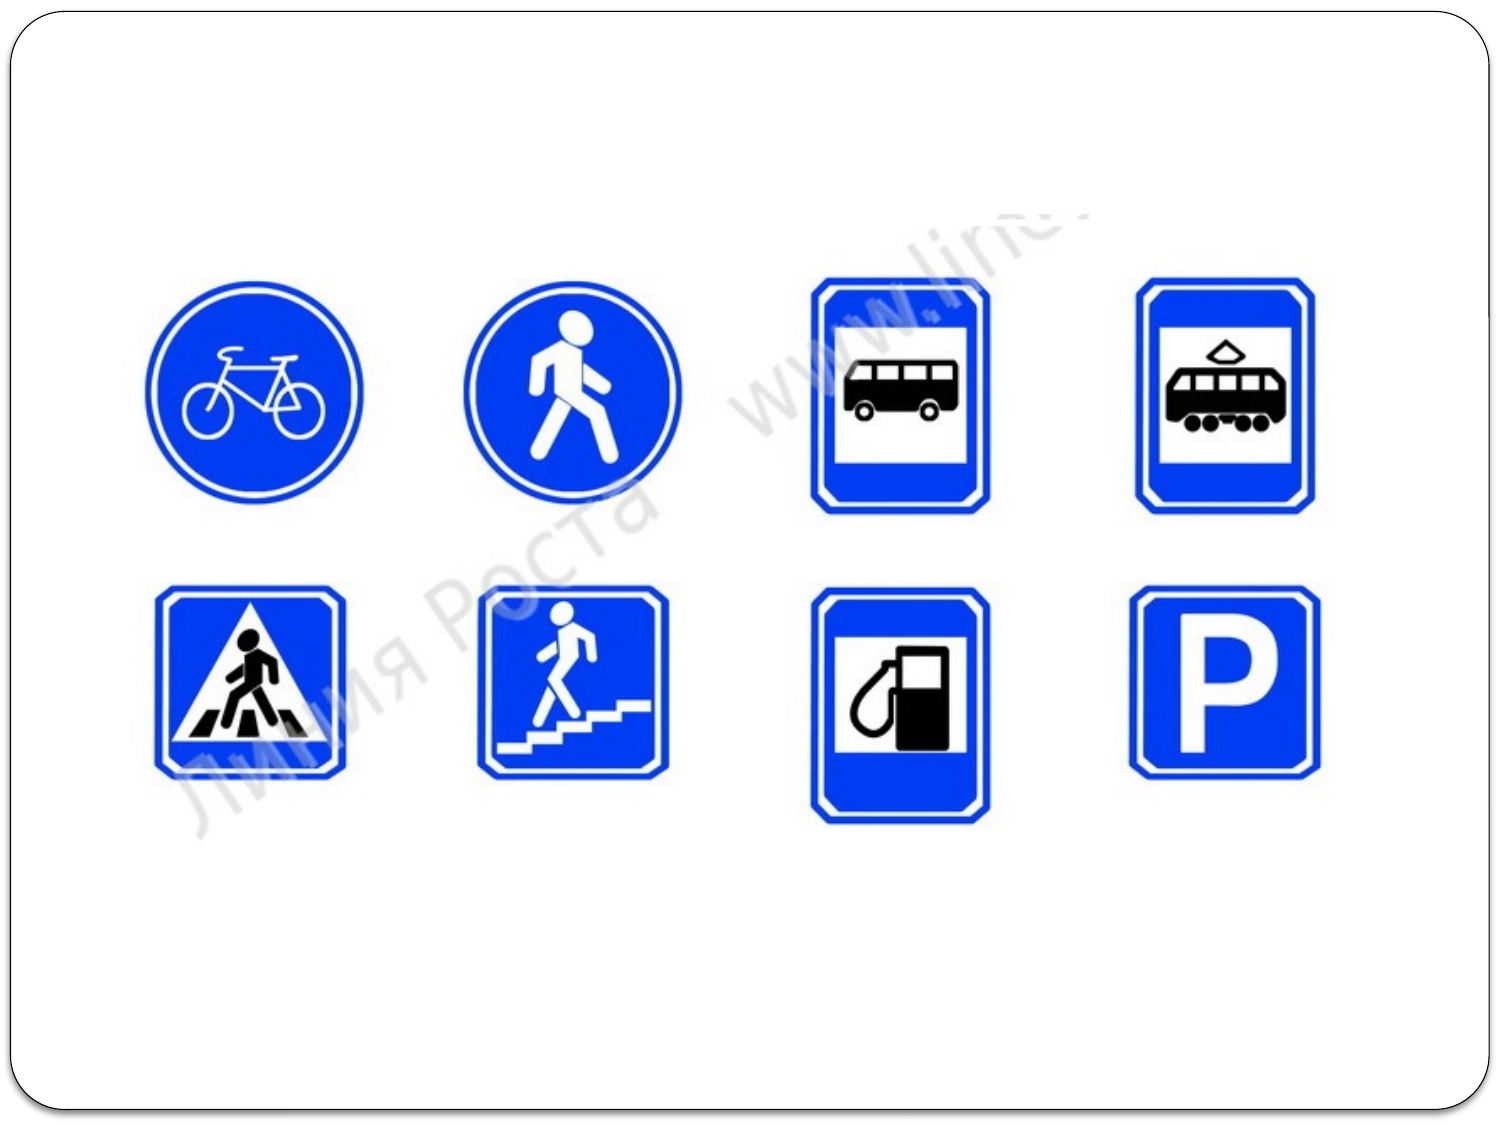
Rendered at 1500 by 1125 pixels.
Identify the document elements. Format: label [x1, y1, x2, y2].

list [93, 58, 1442, 1032]
